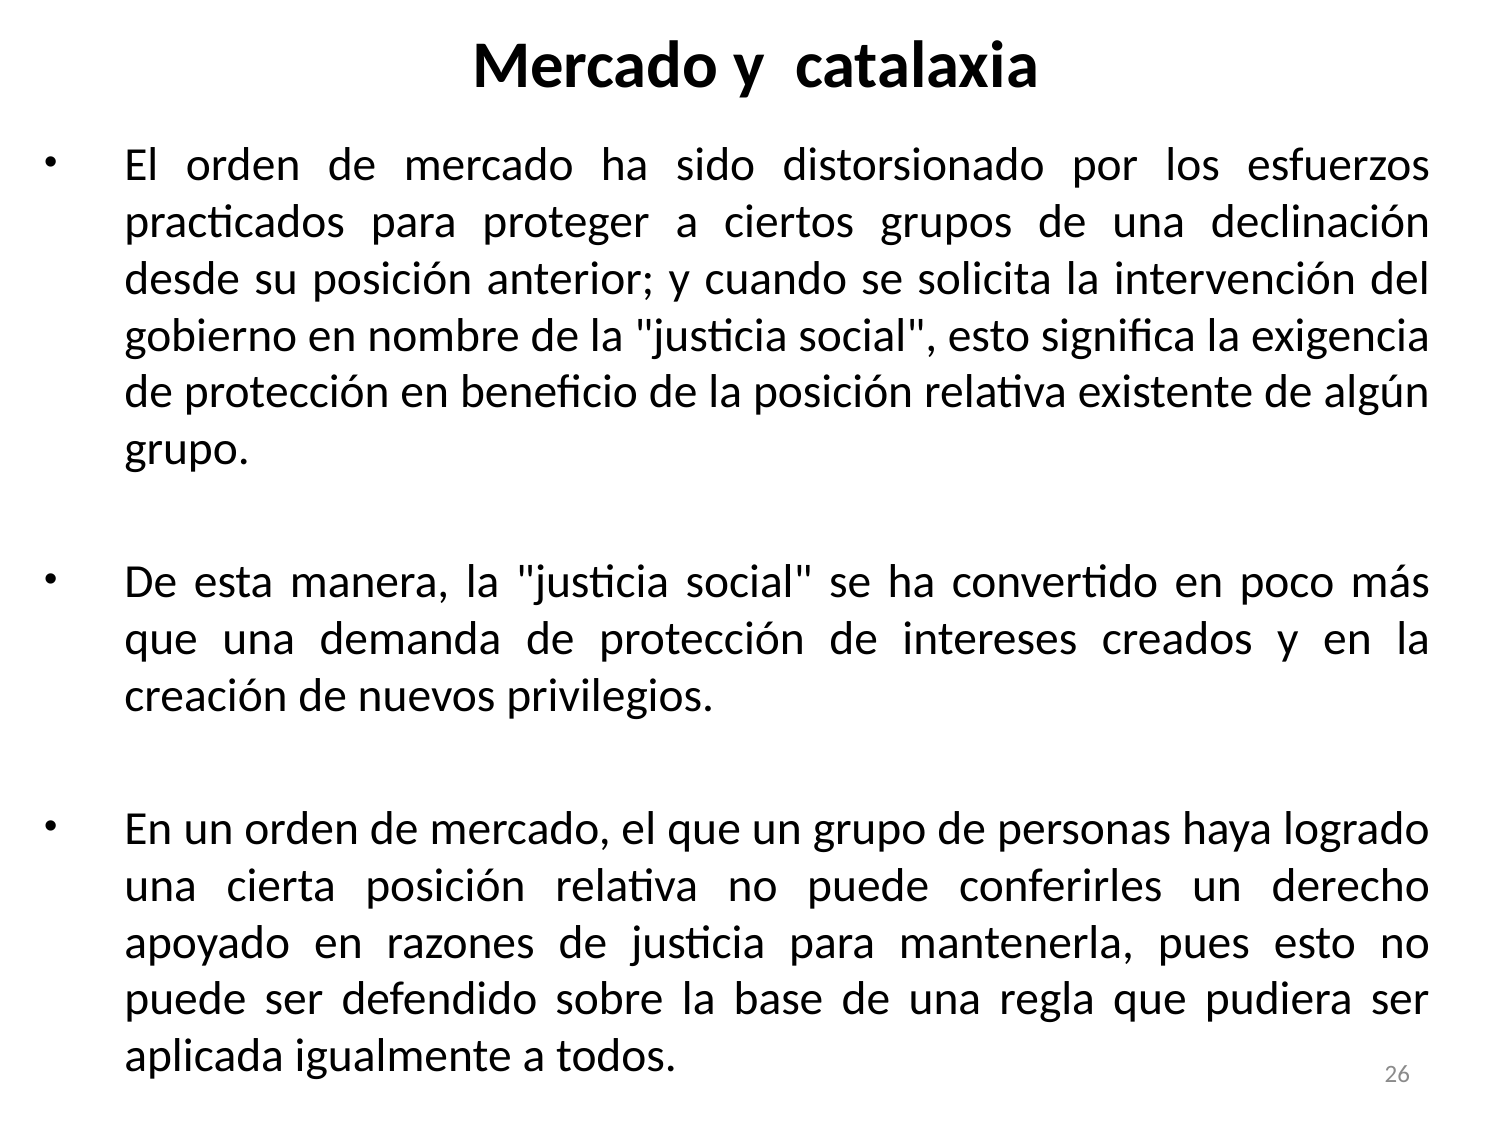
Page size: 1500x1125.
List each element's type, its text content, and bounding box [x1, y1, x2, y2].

title Mercado y catalaxia [41, 7, 1471, 114]
slide_number 26 [1074, 1042, 1425, 1103]
text_box El orden de mercado ha sido distorsionado por los esfuerzos practicados para proteger a ciertos grupos de una declinación desde su posición anterior; y cuando se solicita la intervención del gobierno en nombre de la "justicia social", esto significa la exigencia de protección en beneficio de la posición relativa existente de algún grupo. De esta manera, la "justicia social" se ha convertido en poco más que una demanda de protección de intereses creados y en la creación de nuevos privilegios. En un orden de mercado, el que un grupo de personas haya logrado una cierta posición relativa no puede conferirles un derecho apoyado en razones de justicia para mantenerla, pues esto no puede ser defendido sobre la base de una regla que pudiera ser aplicada igualmente a todos. [29, 125, 1447, 1094]
